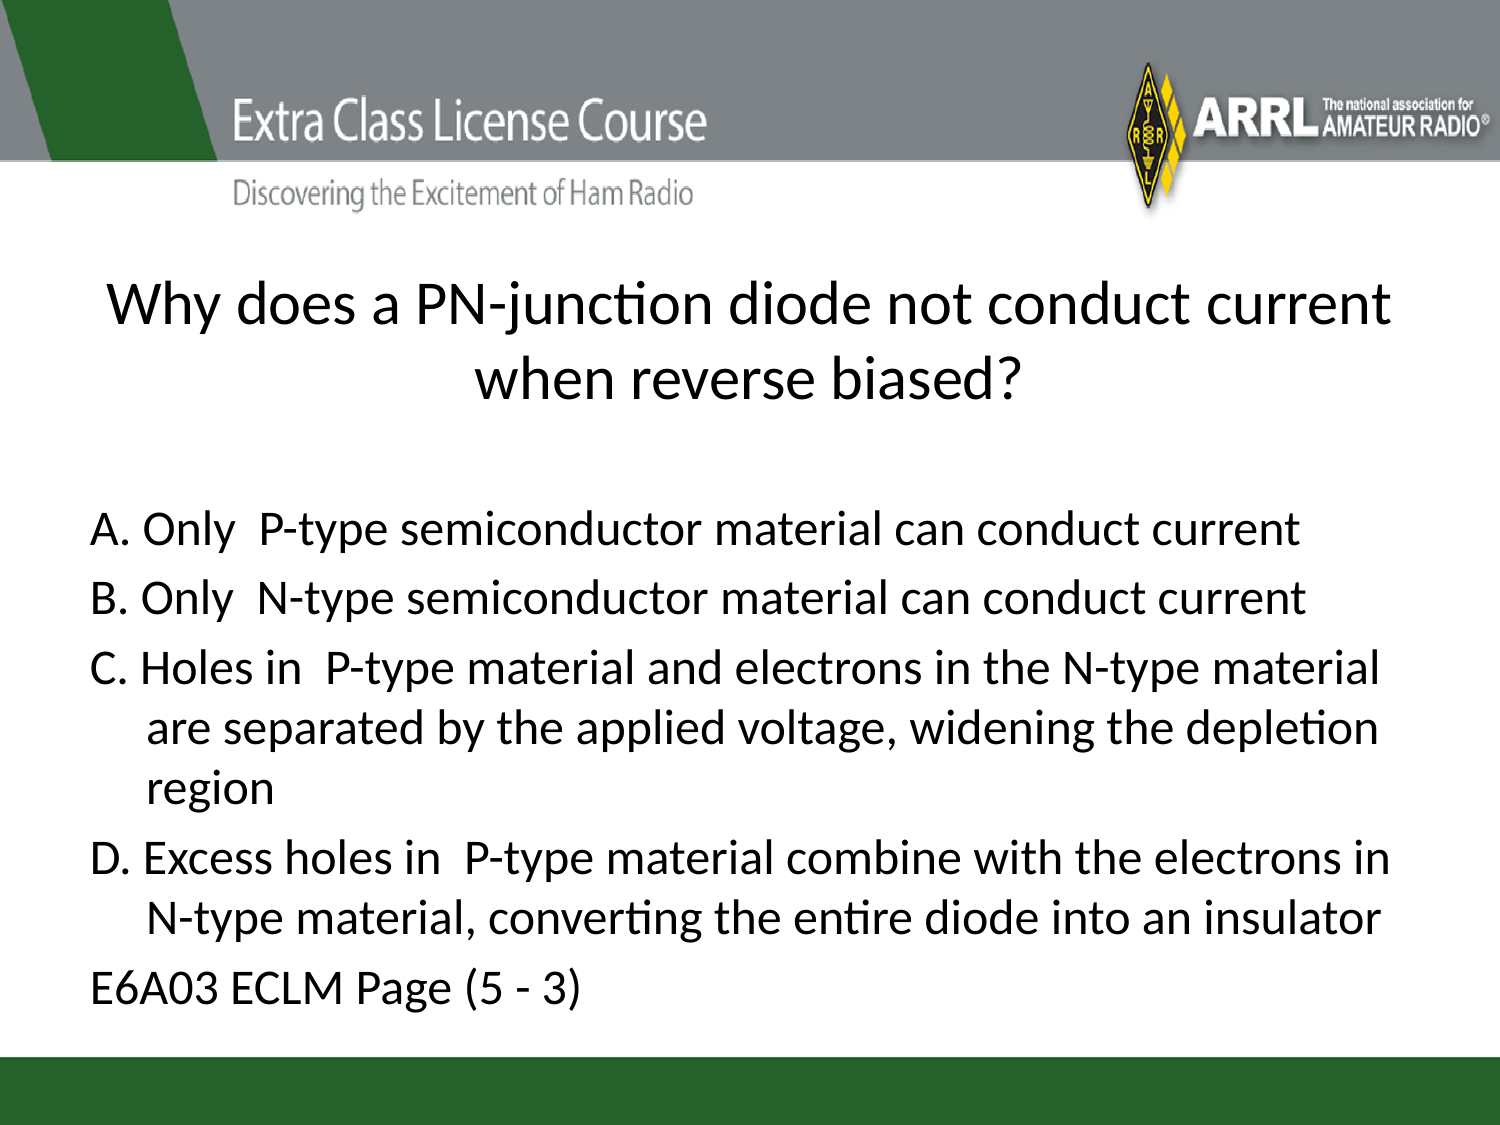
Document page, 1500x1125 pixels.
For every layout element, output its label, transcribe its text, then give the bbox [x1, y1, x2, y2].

picture [0, 0, 1500, 1125]
list A. Only P-type semiconductor material can conduct current B. Only N-type semiconductor material can conduct current C. Holes in P-type material and electrons in the N-type material are separated by the applied voltage, widening the depletion region D. Excess holes in P-type material combine with the electrons in N-type material, converting the entire diode into an insulator E6A03 ECLM Page (5 - 3) [75, 487, 1425, 1005]
title Why does a PN-junction diode not conduct current when reverse biased? [75, 254, 1425, 435]
